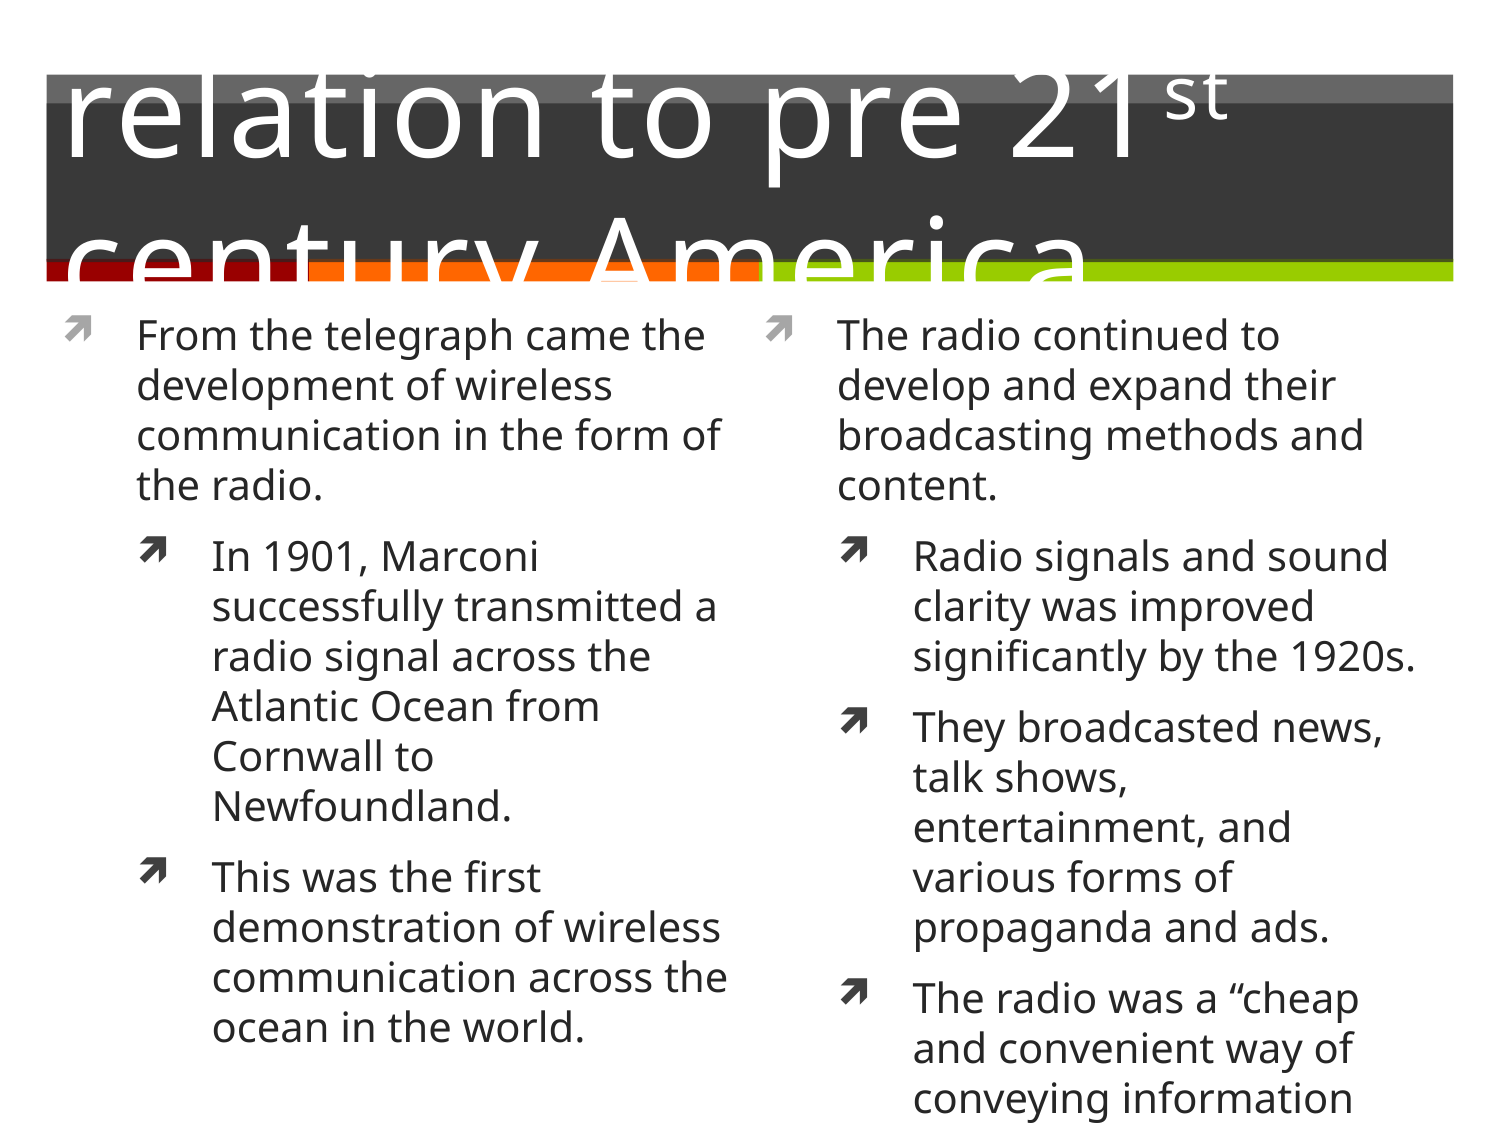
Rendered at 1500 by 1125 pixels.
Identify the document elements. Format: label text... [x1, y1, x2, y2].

title relation to pre 21st century America [46, 103, 1454, 263]
list From the telegraph came the development of wireless communication in the form of the radio. In 1901, Marconi successfully transmitted a radio signal across the Atlantic Ocean from Cornwall to Newfoundland. This was the first demonstration of wireless communication across the ocean in the world. [46, 301, 747, 1082]
list The radio continued to develop and expand their broadcasting methods and content. Radio signals and sound clarity was improved significantly by the 1920s. They broadcasted news, talk shows, entertainment, and various forms of propaganda and ads. The radio was a “cheap and convenient way of conveying information and ideas to Americans” (Radio). [747, 301, 1449, 1082]
